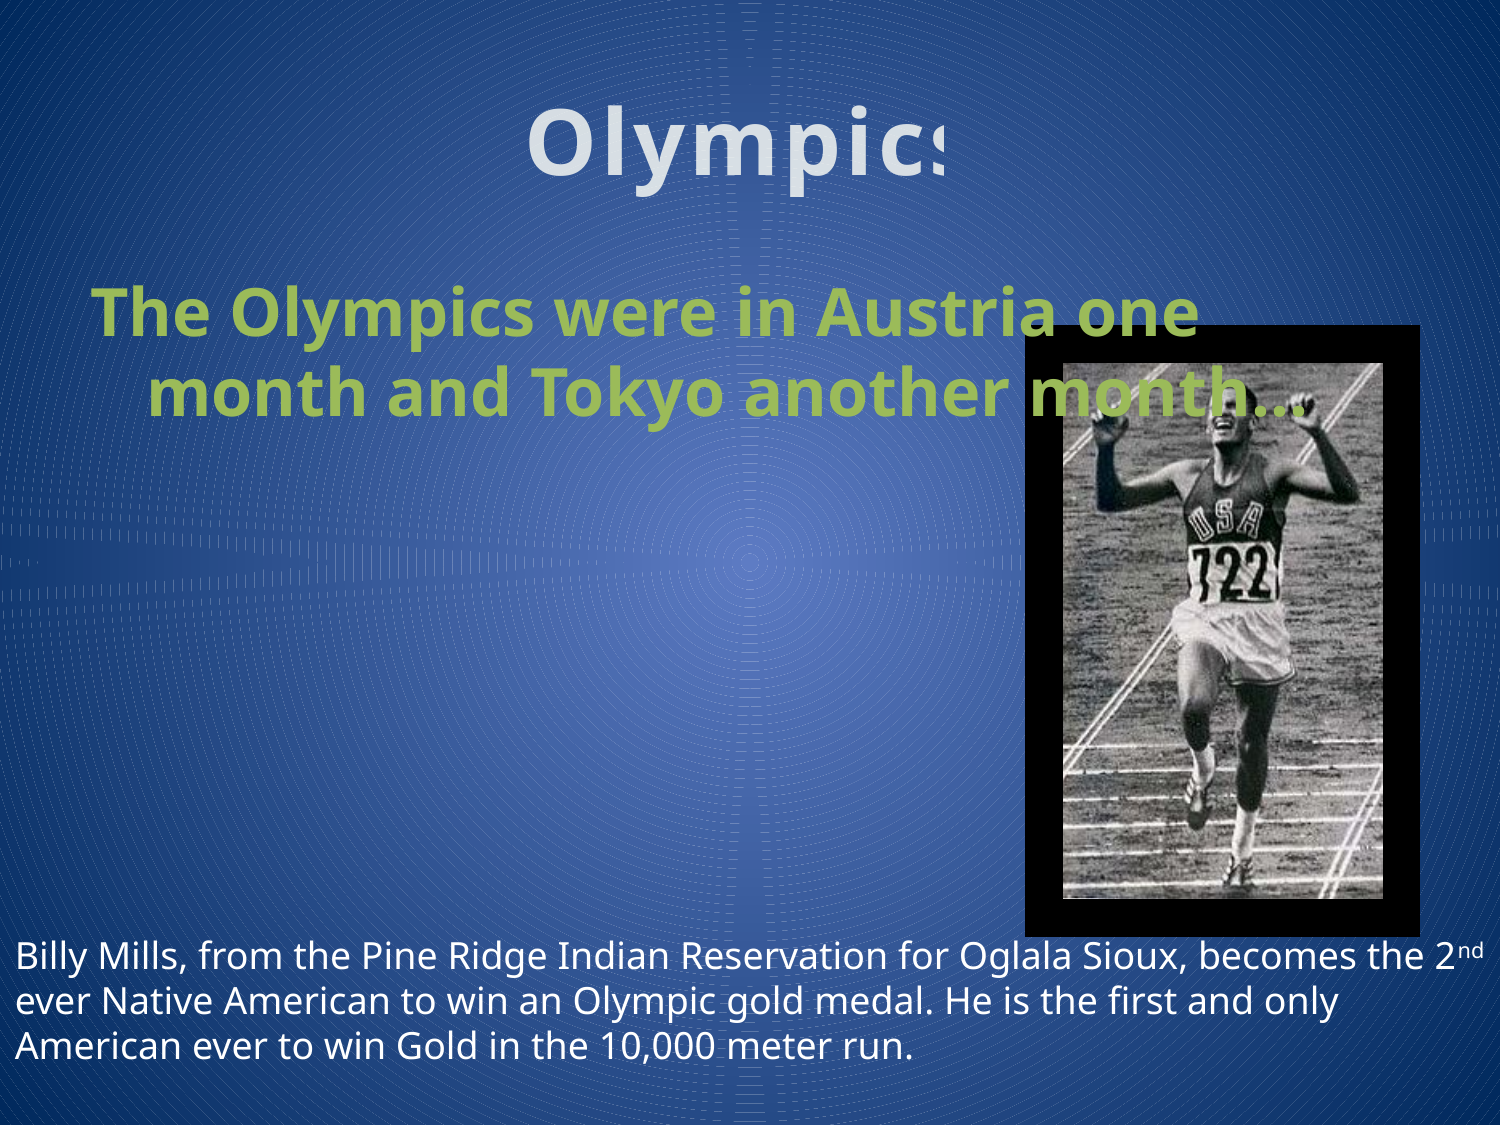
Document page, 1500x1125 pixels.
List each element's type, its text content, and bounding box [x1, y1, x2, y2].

title Olympics [74, 44, 1426, 233]
text_box Billy Mills, from the Pine Ridge Indian Reservation for Oglala Sioux, becomes the 2nd ever Native American to win an Olympic gold medal. He is the first and only American ever to win Gold in the 10,000 meter run. [0, 924, 1500, 1086]
list The Olympics were in Austria one month and Tokyo another month… [74, 262, 1426, 451]
picture [1062, 362, 1384, 900]
